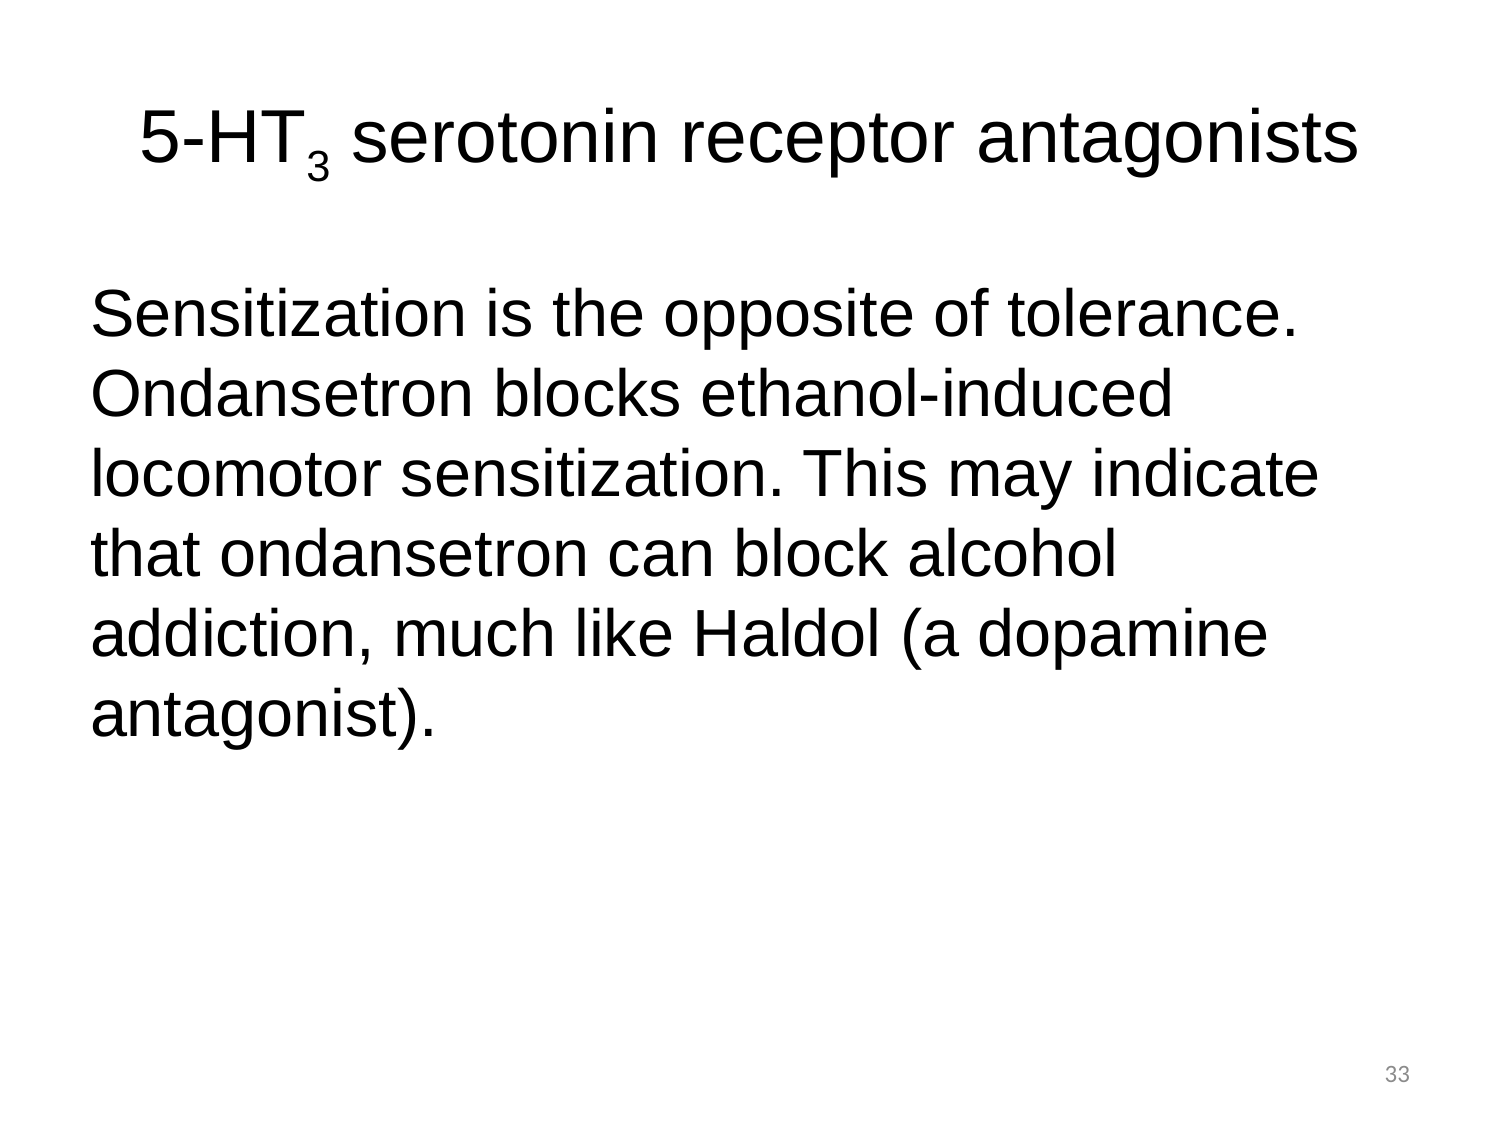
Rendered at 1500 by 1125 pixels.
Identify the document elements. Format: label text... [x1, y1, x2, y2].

list Sensitization is the opposite of tolerance. Ondansetron blocks ethanol-induced locomotor sensitization. This may indicate that ondansetron can block alcohol addiction, much like Haldol (a dopamine antagonist). [75, 262, 1425, 1005]
slide_number 33 [1074, 1042, 1425, 1103]
title 5-HT3 serotonin receptor antagonists [75, 45, 1425, 233]
